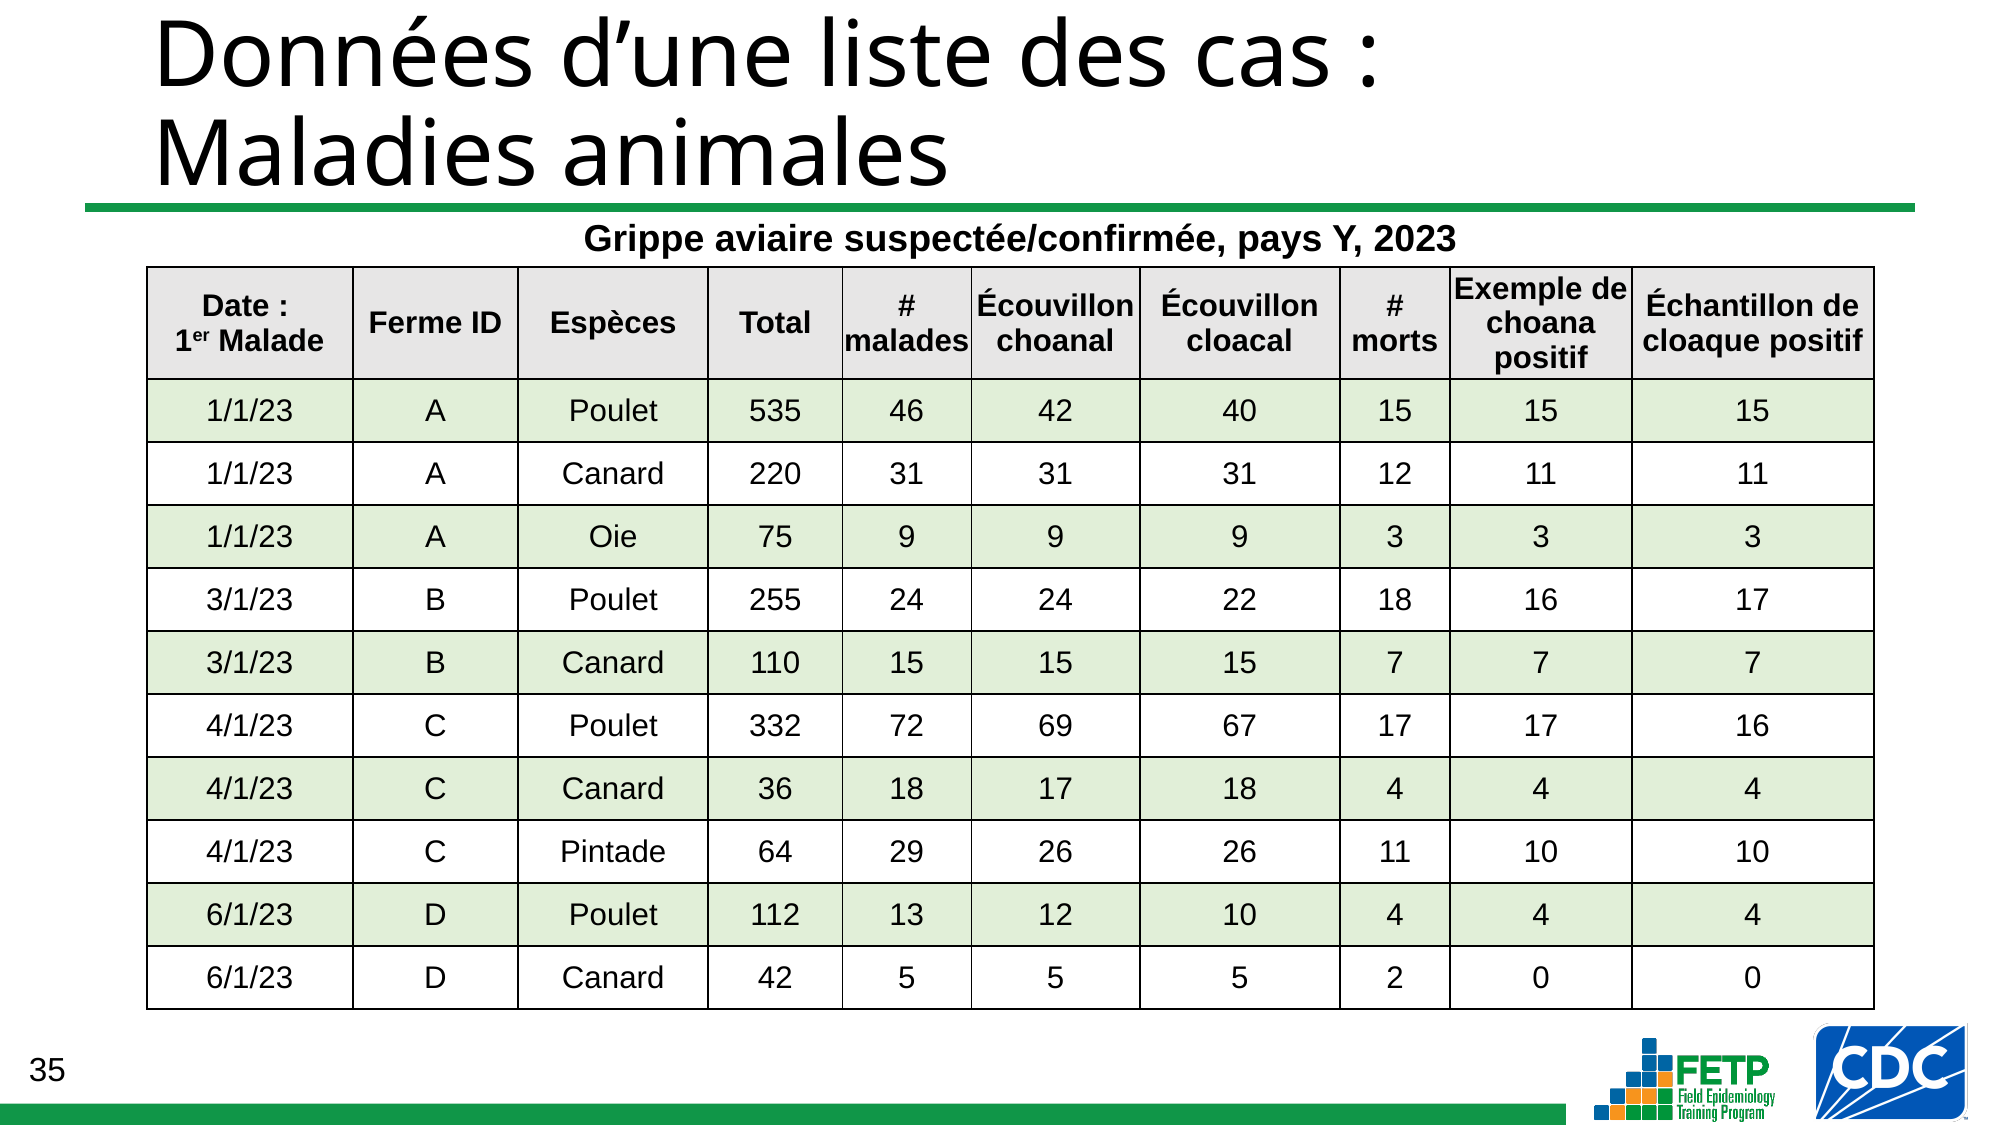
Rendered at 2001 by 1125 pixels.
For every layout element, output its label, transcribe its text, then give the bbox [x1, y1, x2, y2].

table_cell A [354, 506, 517, 567]
table_cell 11 [1451, 443, 1631, 504]
table_cell 10 [1141, 884, 1339, 945]
table_cell D [354, 947, 517, 1008]
table_cell 3 [1451, 506, 1631, 567]
table_cell 0 [1633, 947, 1873, 1008]
table_cell 15 [972, 632, 1139, 693]
title Données d’une liste des cas : Maladies animales [137, 0, 1863, 207]
table_cell Oie [519, 506, 707, 567]
table_cell 7 [1633, 632, 1873, 693]
table_header Ferme ID [354, 268, 517, 378]
table_cell 535 [709, 380, 842, 441]
table_cell 1/1/23 [148, 506, 352, 567]
table_cell Canard [519, 443, 707, 504]
table_cell 42 [972, 380, 1139, 441]
table_cell 5 [1141, 947, 1339, 1008]
table_cell 24 [972, 569, 1139, 630]
table_cell 12 [1341, 443, 1449, 504]
table_cell 31 [843, 443, 971, 504]
table_cell 3 [1341, 506, 1449, 567]
table_cell Poulet [519, 884, 707, 945]
table_cell 4 [1341, 758, 1449, 819]
table_cell Poulet [519, 569, 707, 630]
table_cell C [354, 695, 517, 756]
table_cell B [354, 632, 517, 693]
table_header Échantillon de cloaque positif [1633, 268, 1873, 378]
table_header Écouvillon cloacal [1141, 268, 1339, 378]
table_cell 18 [843, 758, 971, 819]
table_cell 9 [843, 506, 971, 567]
table_cell 17 [1341, 695, 1449, 756]
table_cell Canard [519, 632, 707, 693]
table_cell 15 [843, 632, 971, 693]
table_cell 15 [1341, 380, 1449, 441]
table_cell 16 [1633, 695, 1873, 756]
table_cell 17 [1451, 695, 1631, 756]
table_cell 3/1/23 [148, 632, 352, 693]
table_cell 10 [1633, 821, 1873, 882]
table_cell 15 [1451, 380, 1631, 441]
table_cell 5 [843, 947, 971, 1008]
table_cell 15 [1633, 380, 1873, 441]
table_cell 46 [843, 380, 971, 441]
picture [1813, 1023, 1968, 1122]
picture [1594, 1038, 1775, 1122]
table_cell 15 [1141, 632, 1339, 693]
table_cell 4/1/23 [148, 758, 352, 819]
table_cell 255 [709, 569, 842, 630]
text_box Grippe aviaire suspectée/confirmée, pays Y, 2023 [188, 207, 1853, 266]
table_cell 16 [1451, 569, 1631, 630]
table_cell Pintade [519, 821, 707, 882]
table_cell 220 [709, 443, 842, 504]
table_cell 67 [1141, 695, 1339, 756]
table_cell 64 [709, 821, 842, 882]
table_cell C [354, 821, 517, 882]
table_cell 12 [972, 884, 1139, 945]
table_cell 9 [1141, 506, 1339, 567]
table_cell 18 [1141, 758, 1339, 819]
table_cell B [354, 569, 517, 630]
table_cell 4/1/23 [148, 695, 352, 756]
table_cell 31 [972, 443, 1139, 504]
table_header # malades [843, 268, 971, 378]
table_cell 5 [972, 947, 1139, 1008]
table_cell 17 [1633, 569, 1873, 630]
table_header Écouvillon choanal [972, 268, 1139, 378]
table_cell 75 [709, 506, 842, 567]
table_cell 29 [843, 821, 971, 882]
table_cell 26 [972, 821, 1139, 882]
table_cell 11 [1341, 821, 1449, 882]
table_cell 1/1/23 [148, 443, 352, 504]
table_cell 332 [709, 695, 842, 756]
table_cell 10 [1451, 821, 1631, 882]
table_cell C [354, 758, 517, 819]
table_cell 2 [1341, 947, 1449, 1008]
table_cell 26 [1141, 821, 1339, 882]
table_header Exemple de choana positif [1451, 268, 1631, 378]
table_header Date : 1er Malade [148, 268, 352, 378]
table_cell 42 [709, 947, 842, 1008]
table_cell 9 [972, 506, 1139, 567]
table_cell 4 [1451, 884, 1631, 945]
table_cell Poulet [519, 695, 707, 756]
table_cell 112 [709, 884, 842, 945]
table_cell 6/1/23 [148, 947, 352, 1008]
table_cell Poulet [519, 380, 707, 441]
table_cell 22 [1141, 569, 1339, 630]
table_cell 7 [1341, 632, 1449, 693]
table_header Total [709, 268, 842, 378]
table_cell 4 [1633, 884, 1873, 945]
table_cell A [354, 380, 517, 441]
table_cell 72 [843, 695, 971, 756]
table_cell 3 [1633, 506, 1873, 567]
table_cell Canard [519, 758, 707, 819]
table_cell 4/1/23 [148, 821, 352, 882]
table_cell 4 [1451, 758, 1631, 819]
table_cell Canard [519, 947, 707, 1008]
table_cell 17 [972, 758, 1139, 819]
table_cell 40 [1141, 380, 1339, 441]
table_cell 11 [1633, 443, 1873, 504]
table_header # morts [1341, 268, 1449, 378]
table_cell 1/1/23 [148, 380, 352, 441]
table_cell 0 [1451, 947, 1631, 1008]
table_cell 24 [843, 569, 971, 630]
table_cell 7 [1451, 632, 1631, 693]
table_cell 4 [1341, 884, 1449, 945]
table_cell 36 [709, 758, 842, 819]
table_cell 18 [1341, 569, 1449, 630]
table_cell 4 [1633, 758, 1873, 819]
table_cell A [354, 443, 517, 504]
table_cell 69 [972, 695, 1139, 756]
table_cell D [354, 884, 517, 945]
table_header Espèces [519, 268, 707, 378]
table_cell 110 [709, 632, 842, 693]
table_cell 31 [1141, 443, 1339, 504]
table_cell 3/1/23 [148, 569, 352, 630]
table_cell 6/1/23 [148, 884, 352, 945]
table_cell 13 [843, 884, 971, 945]
